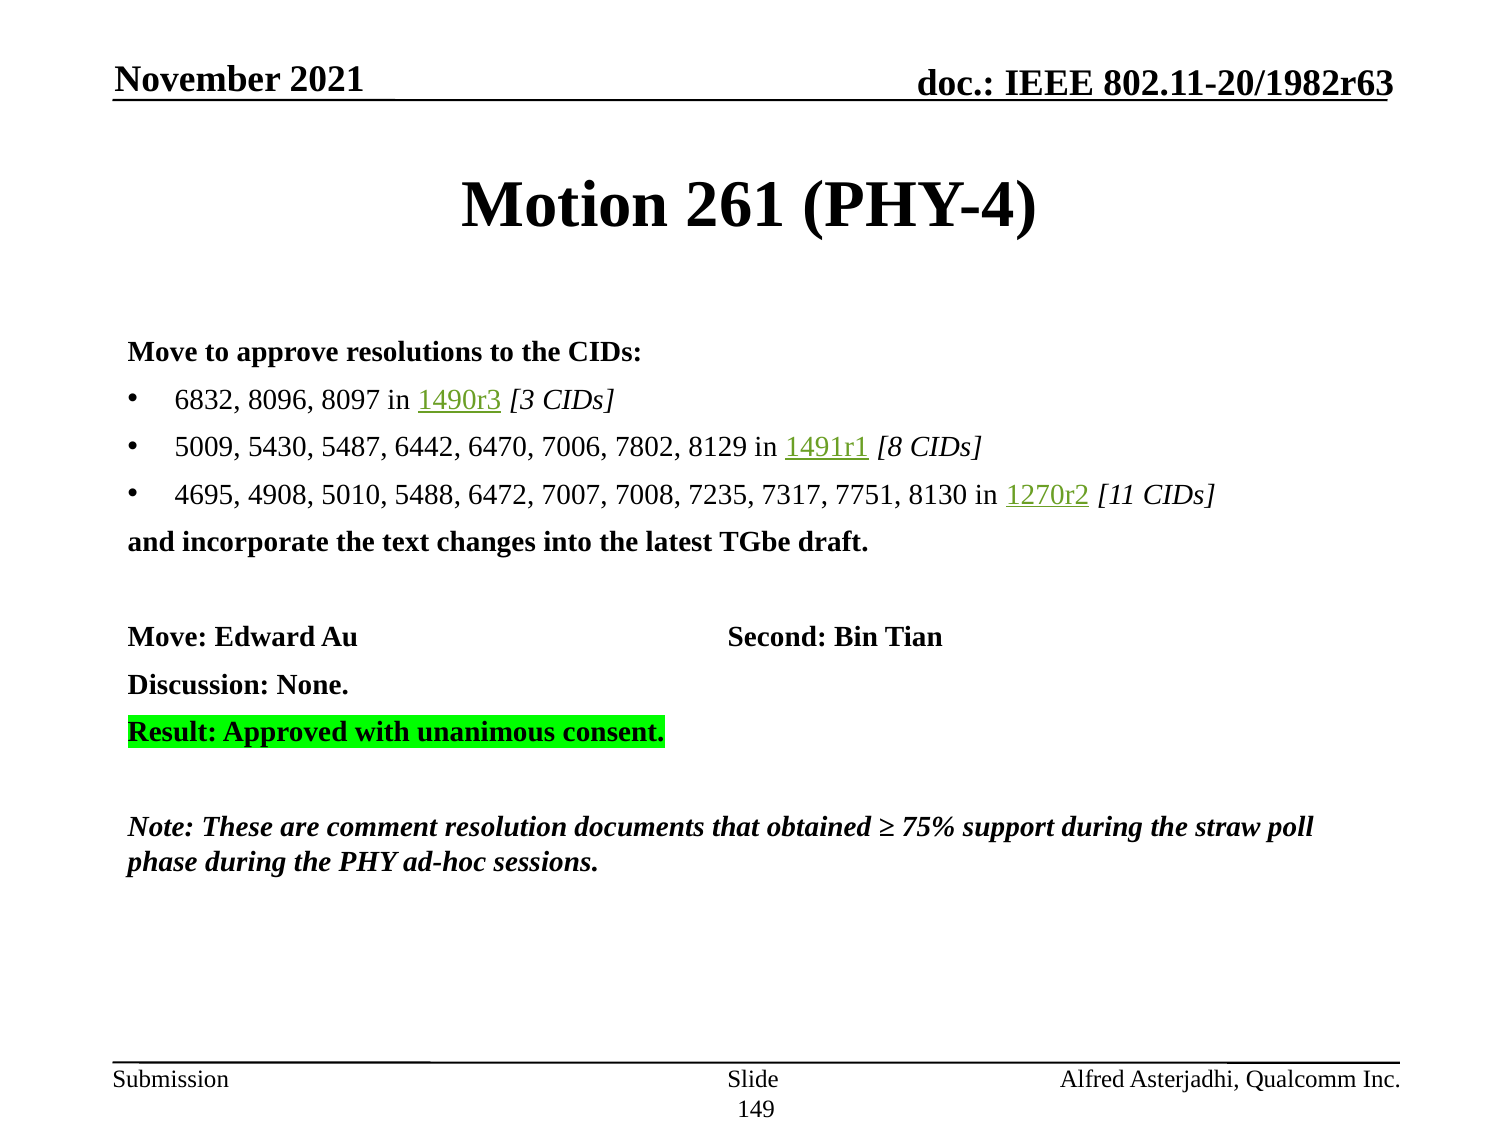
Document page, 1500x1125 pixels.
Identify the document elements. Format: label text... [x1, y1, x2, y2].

list Move to approve resolutions to the CIDs: 6832, 8096, 8097 in 1490r3 [3 CIDs] 5009, 5430, 5487, 6442, 6470, 7006, 7802, 8129 in 1491r1 [8 CIDs] 4695, 4908, 5010, 5488, 6472, 7007, 7008, 7235, 7317, 7751, 8130 in 1270r2 [11 CIDs] and incorporate the text changes into the latest TGbe draft. Move: Edward Au Second: Bin Tian Discussion: None. Result: Approved with unanimous consent. Note: These are comment resolution documents that obtained ≥ 75% support during the straw poll phase during the PHY ad-hoc sessions. [112, 324, 1388, 1063]
title Motion 261 (PHY-4) [112, 112, 1388, 288]
slide_number Slide 149 [712, 1061, 800, 1123]
footer Alfred Asterjadhi, Qualcomm Inc. [878, 1061, 1402, 1093]
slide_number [114, 54, 423, 100]
